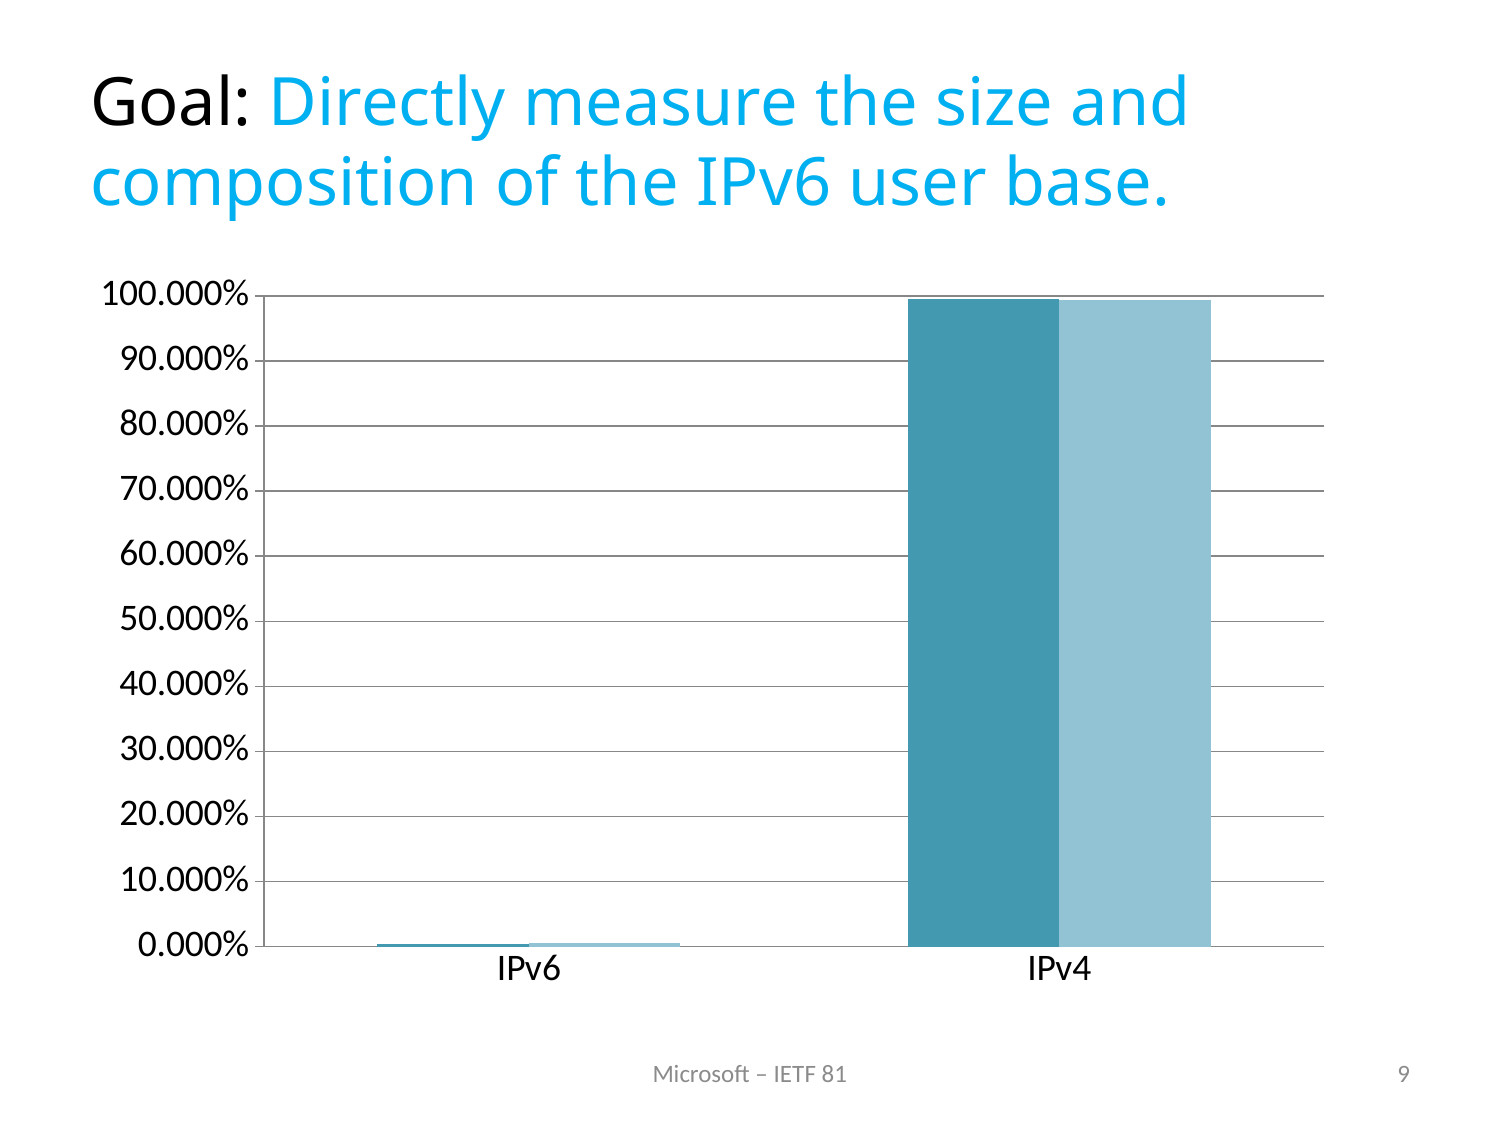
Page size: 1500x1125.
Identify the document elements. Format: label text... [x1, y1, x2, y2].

title Goal: Directly measure the size and composition of the IPv6 user base. [75, 45, 1425, 233]
chart [74, 262, 1351, 1006]
slide_number 9 [1074, 1042, 1425, 1103]
footer Microsoft – IETF 81 [512, 1042, 988, 1103]
